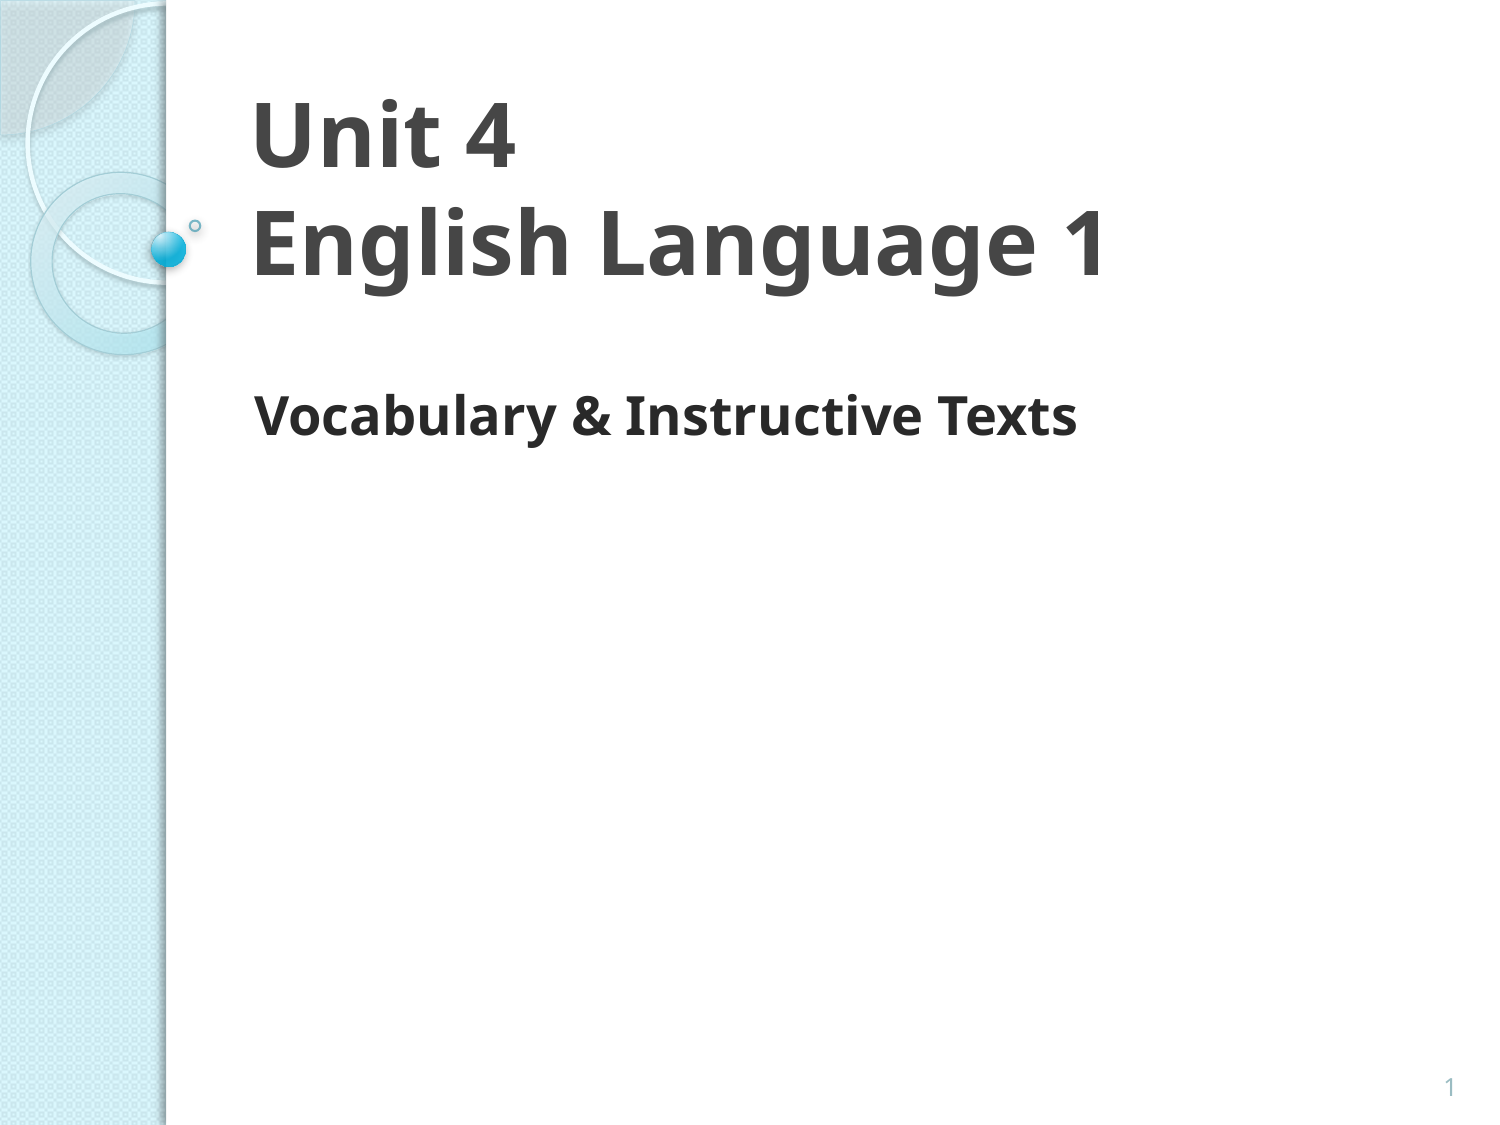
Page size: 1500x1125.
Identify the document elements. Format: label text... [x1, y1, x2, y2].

slide_number 1 [1413, 1034, 1488, 1113]
subtitle Vocabulary & Instructive Texts [234, 303, 1450, 591]
title Unit 4 English Language 1 [234, 59, 1450, 301]
